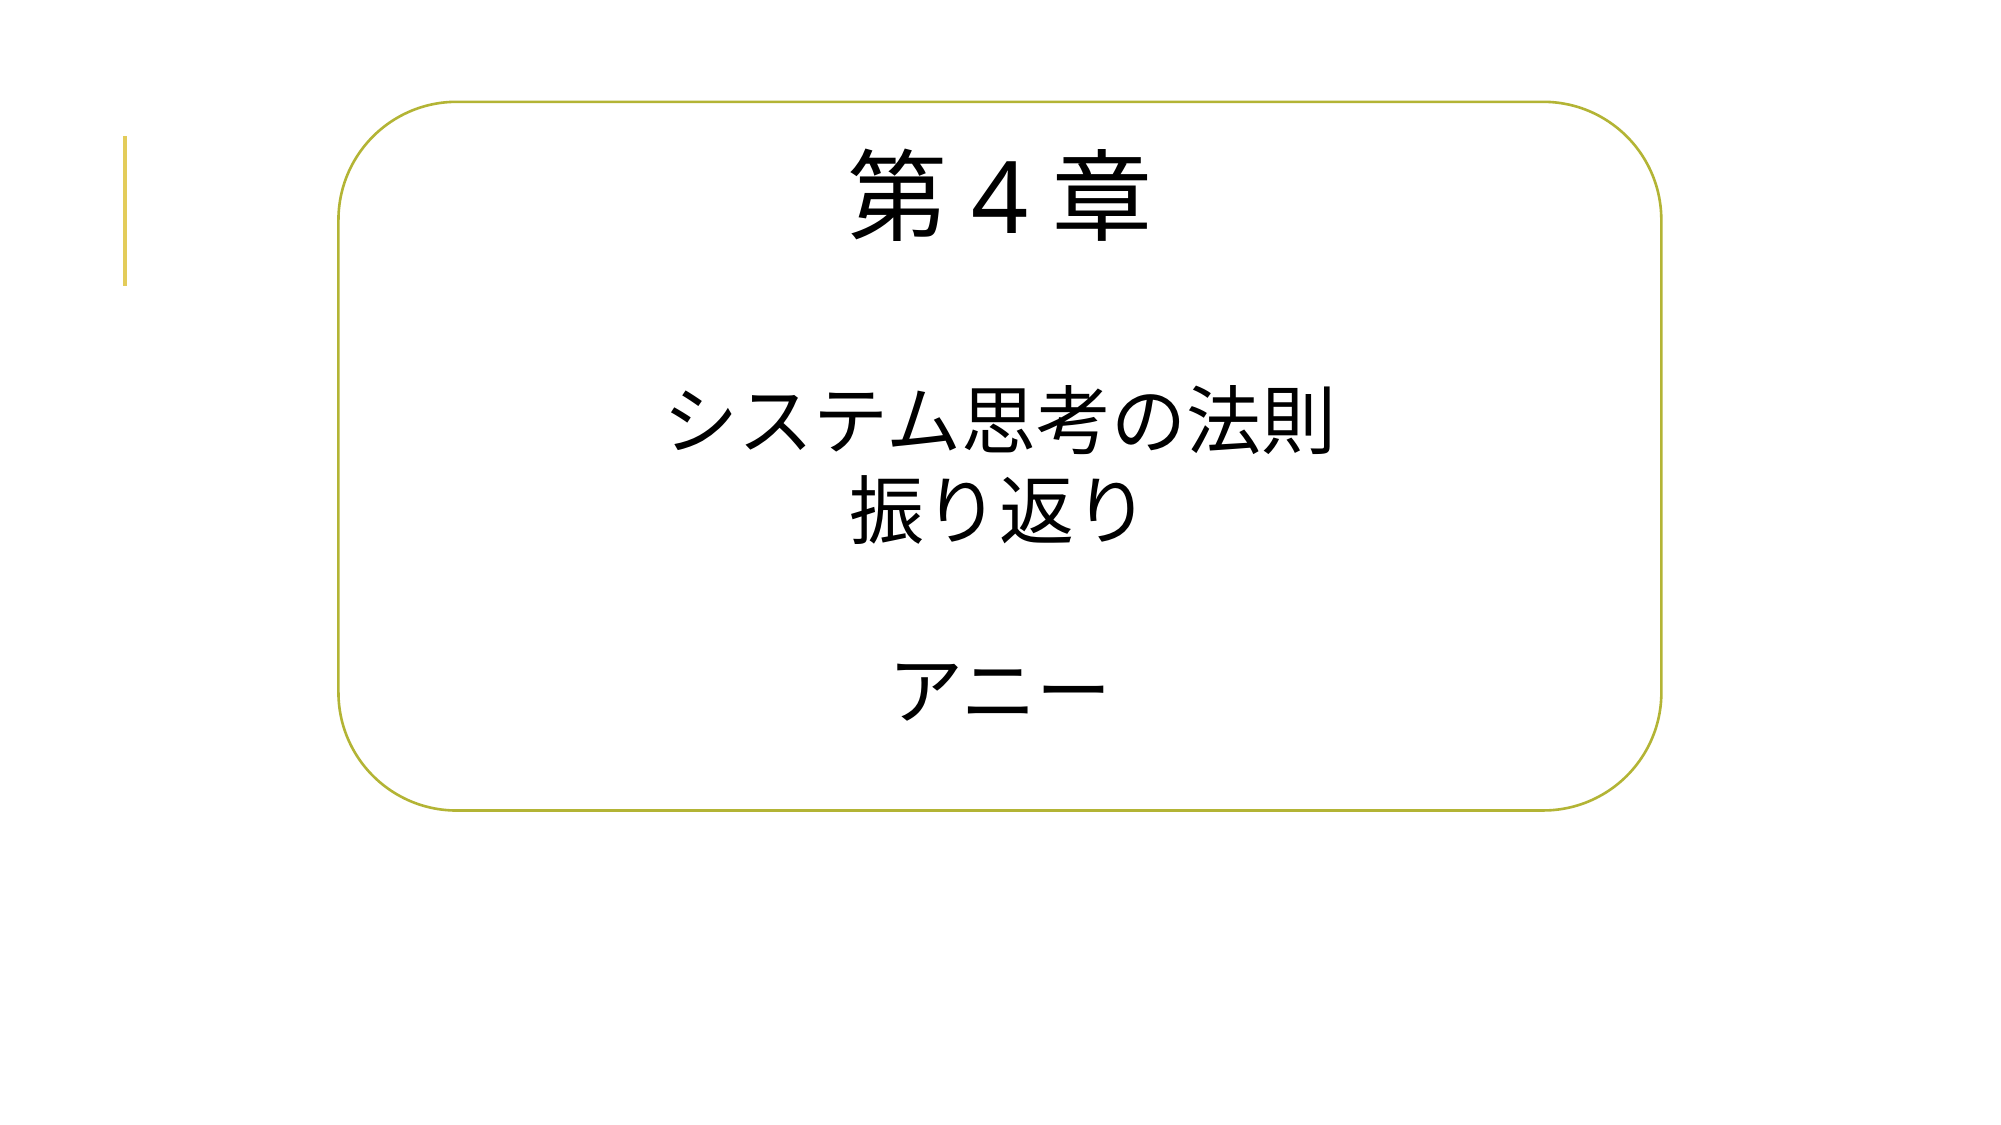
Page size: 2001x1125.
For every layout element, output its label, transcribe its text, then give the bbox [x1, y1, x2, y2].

text_box 第4章 システム思考の法則 振り返り アニー [337, 100, 1663, 812]
